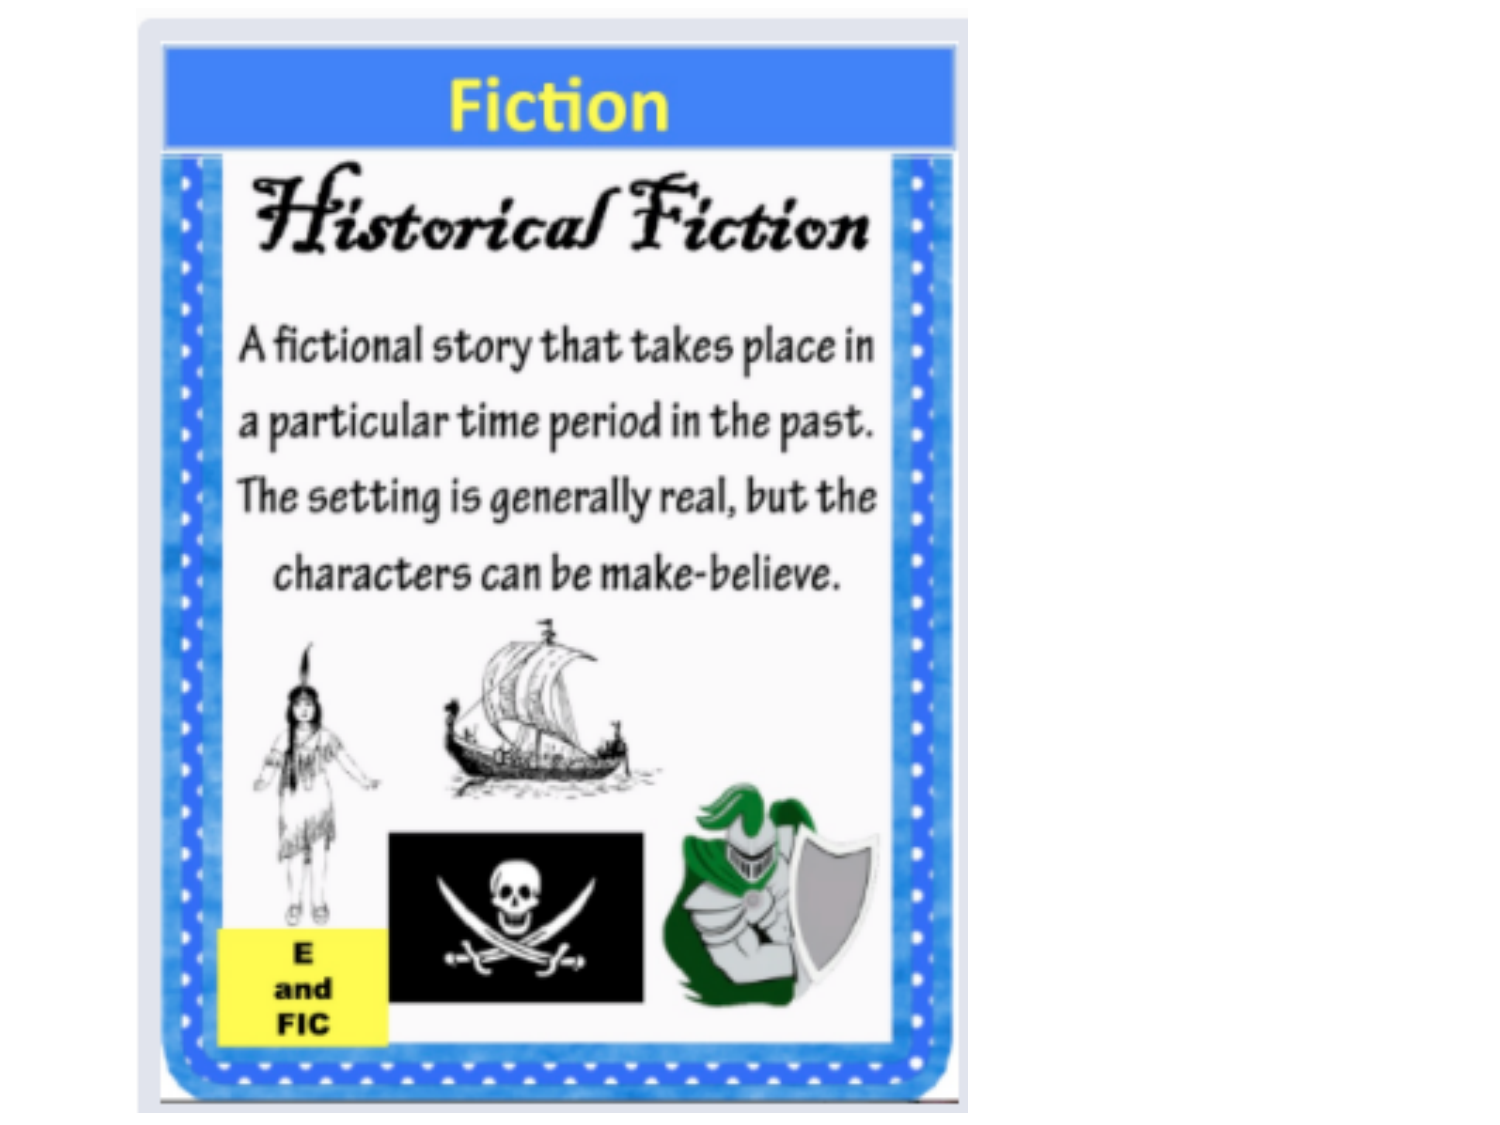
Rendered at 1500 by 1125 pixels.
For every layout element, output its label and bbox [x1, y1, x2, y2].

picture [135, 8, 968, 1113]
